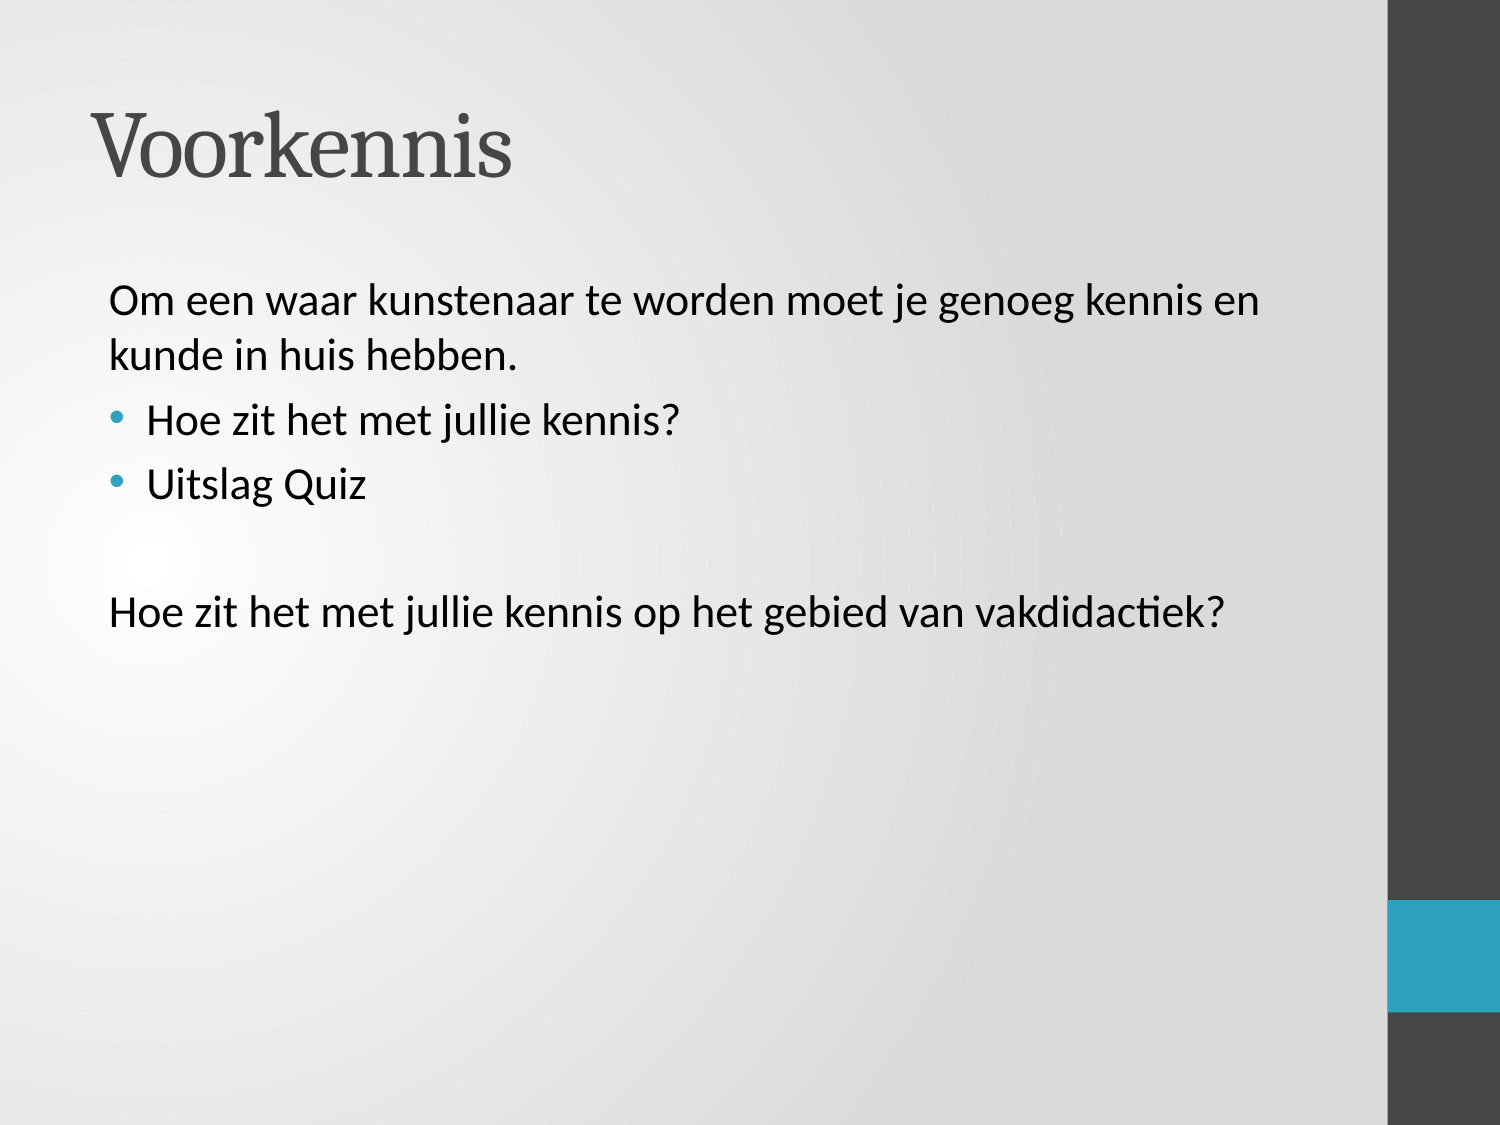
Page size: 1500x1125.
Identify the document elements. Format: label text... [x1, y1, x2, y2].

title Voorkennis [75, 45, 1325, 233]
list Om een waar kunstenaar te worden moet je genoeg kennis en kunde in huis hebben. Hoe zit het met jullie kennis? Uitslag Quiz Hoe zit het met jullie kennis op het gebied van vakdidactiek? [75, 262, 1325, 1050]
